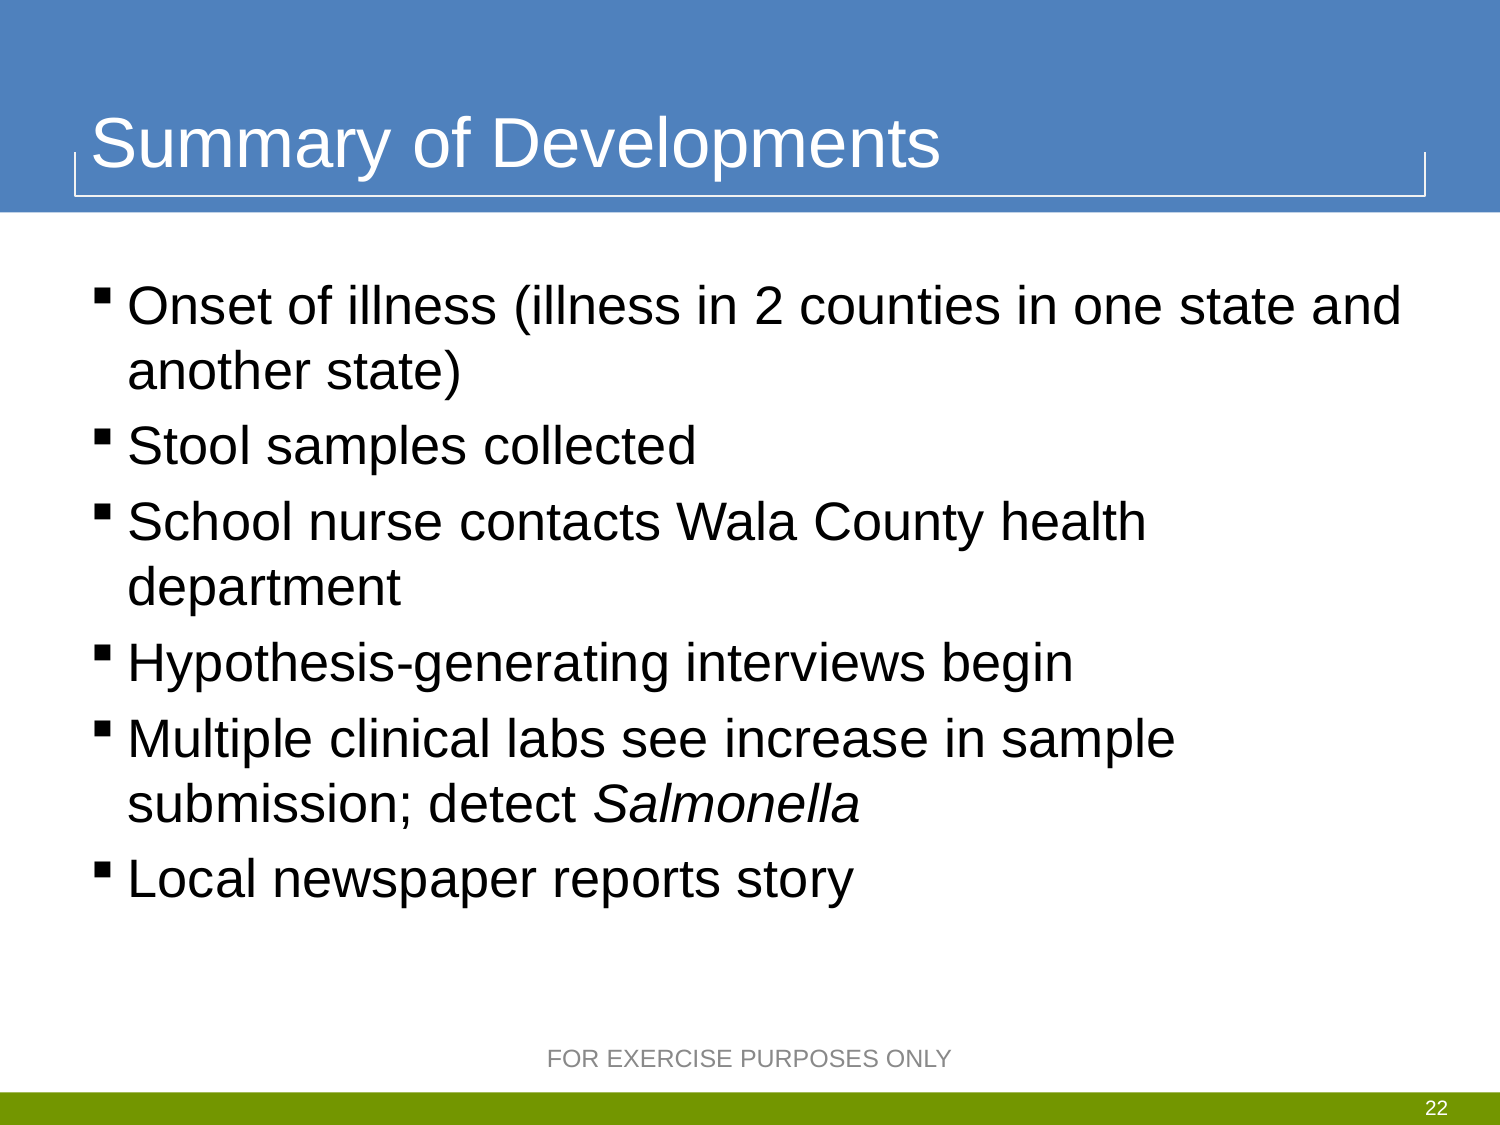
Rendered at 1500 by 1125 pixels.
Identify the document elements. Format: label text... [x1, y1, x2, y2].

title Summary of Developments [74, 44, 1426, 233]
list Onset of illness (illness in 2 counties in one state and another state) Stool samples collected School nurse contacts Wala County health department Hypothesis-generating interviews begin Multiple clinical labs see increase in sample submission; detect Salmonella Local newspaper reports story [74, 262, 1426, 1006]
footer FOR EXERCISE PURPOSES ONLY [512, 1042, 988, 1103]
